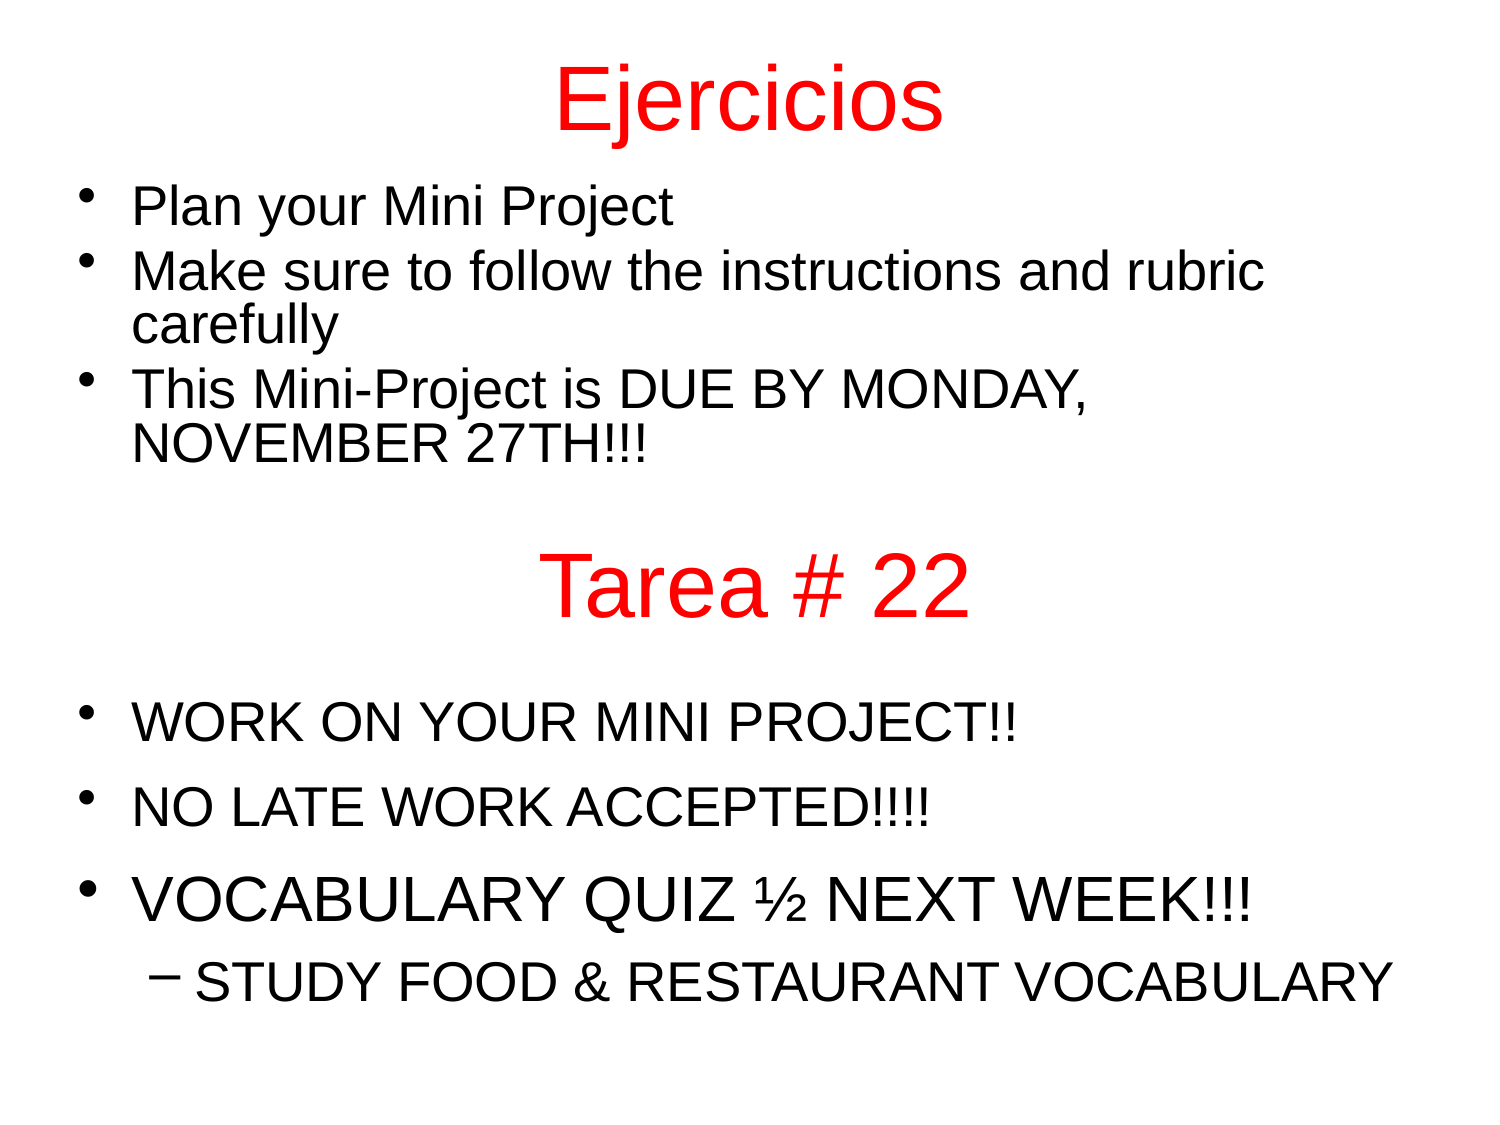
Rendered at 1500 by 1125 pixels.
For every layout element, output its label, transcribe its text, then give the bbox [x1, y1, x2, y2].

title Ejercicios [75, 0, 1425, 188]
list Plan your Mini Project Make sure to follow the instructions and rubric carefully This Mini-Project is DUE BY MONDAY, NOVEMBER 27TH!!! WORK ON YOUR MINI PROJECT!! NO LATE WORK ACCEPTED!!!! VOCABULARY QUIZ ½ NEXT WEEK!!! STUDY FOOD & RESTAURANT VOCABULARY [62, 174, 1413, 1075]
text_box Tarea # 22 [80, 487, 1431, 675]
